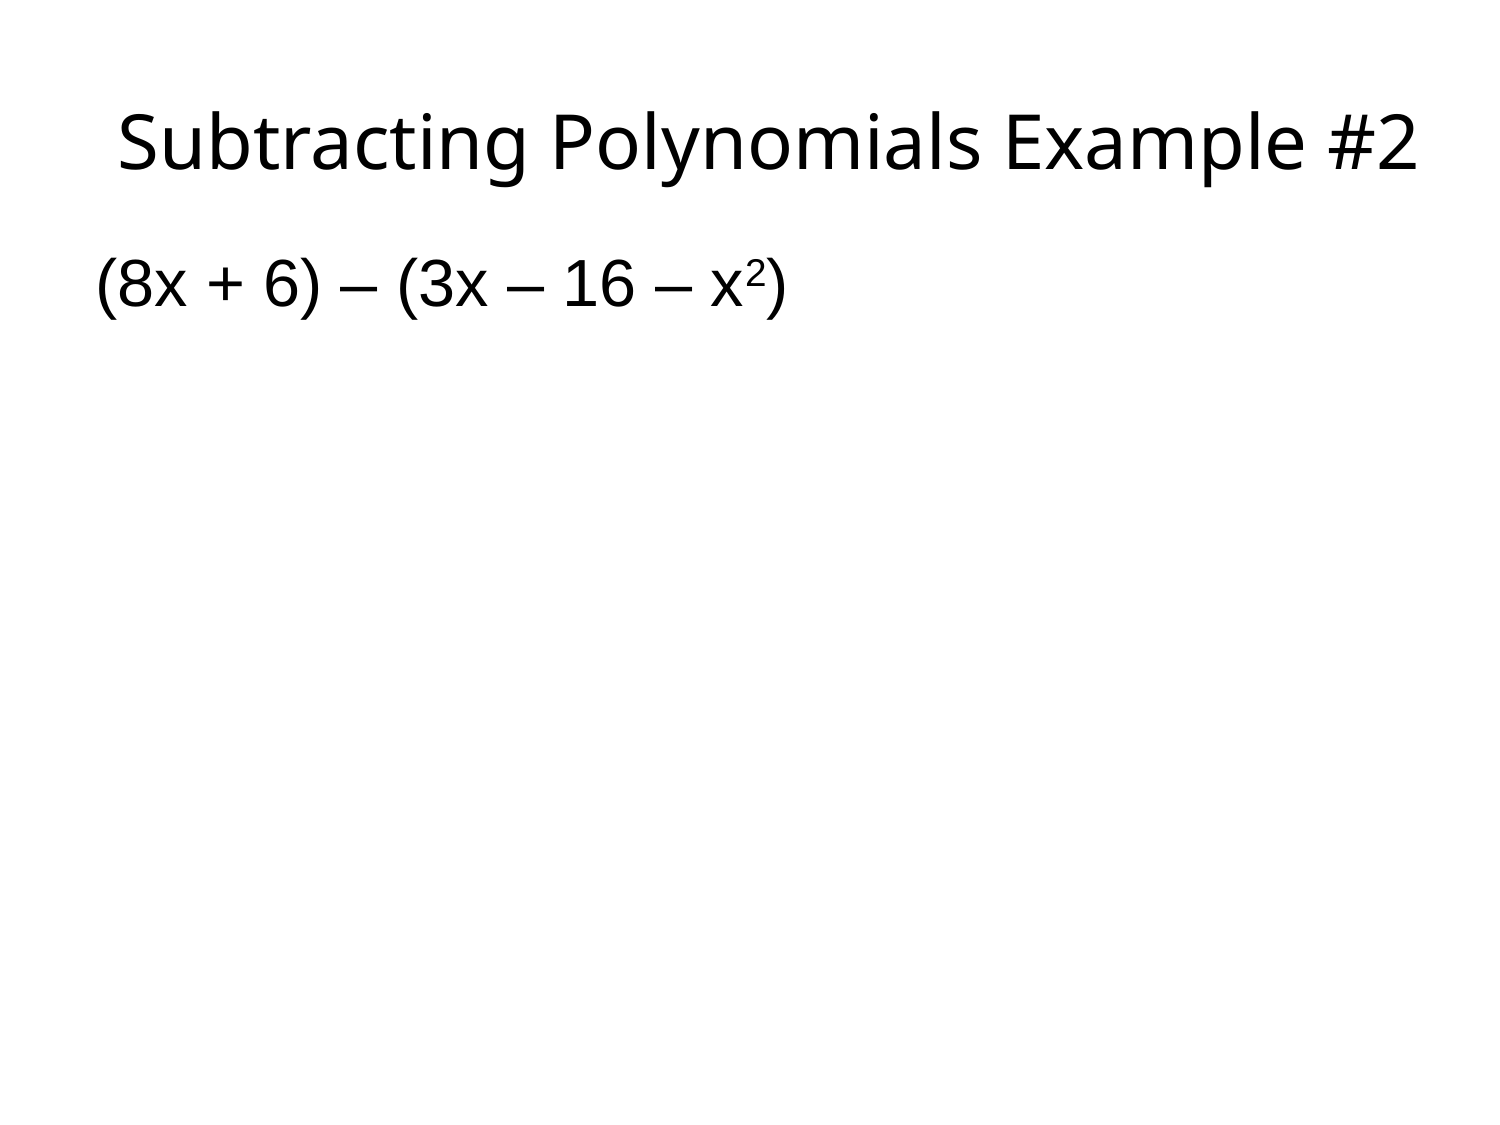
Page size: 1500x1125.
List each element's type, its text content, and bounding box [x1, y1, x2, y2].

text_box (8x + 6) – (3x – 16 – x2) [80, 232, 804, 328]
title Subtracting Polynomials Example #2 [75, 45, 1463, 233]
